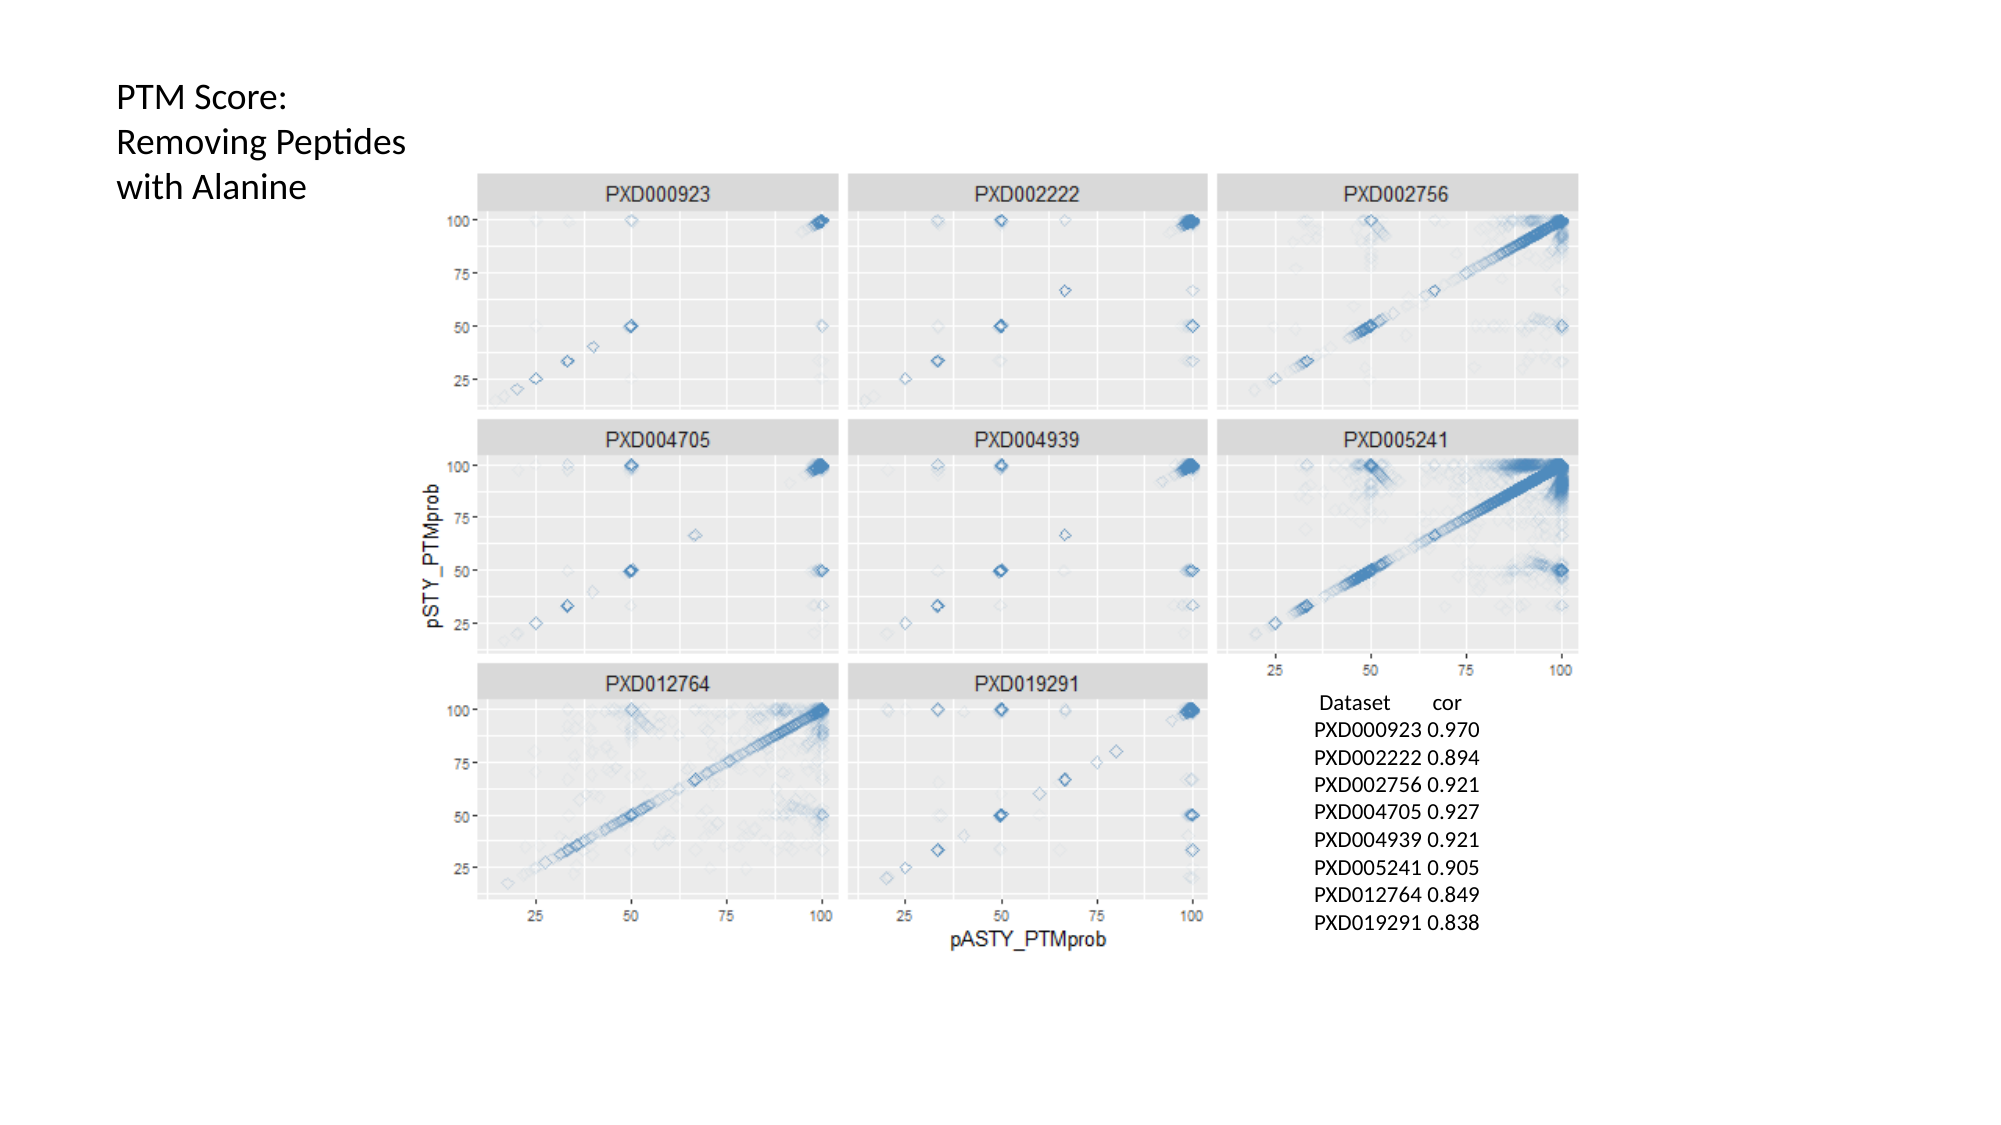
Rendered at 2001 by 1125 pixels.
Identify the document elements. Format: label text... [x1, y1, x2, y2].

text_box PTM Score: Removing Peptides with Alanine [101, 64, 425, 214]
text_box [412, 166, 1588, 959]
